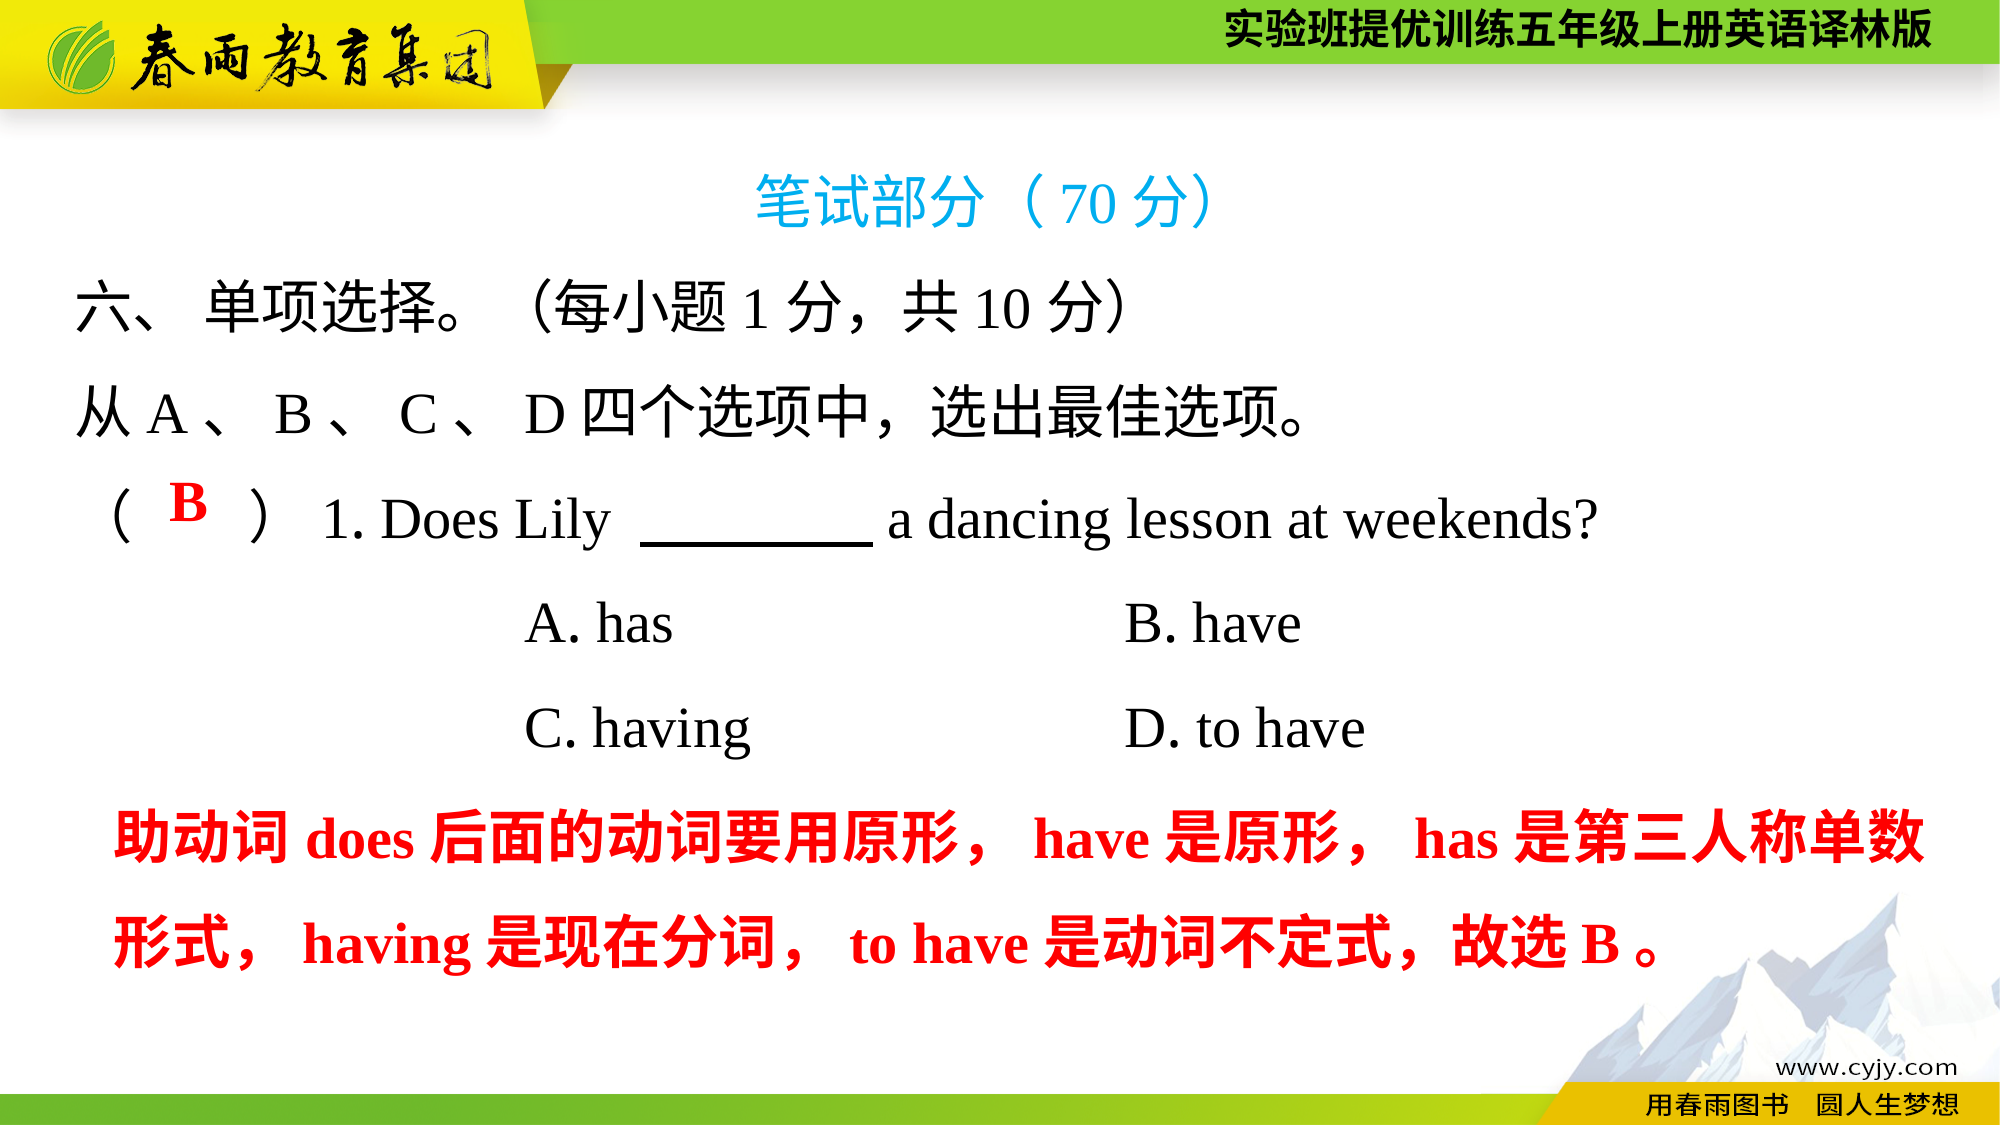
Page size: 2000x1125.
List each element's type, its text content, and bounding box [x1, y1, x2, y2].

picture [0, 0, 2000, 1125]
text_box 助动词does后面的动词要用原形，have是原形，has是第三人称单数形式，having是现在分词，to have是动词不定式，故选B。 [99, 757, 1941, 983]
text_box B [154, 456, 224, 541]
list 笔试部分（70分） 六、 单项选择。（每小题1分，共10分） 从A、B、C、D四个选项中，选出最佳选项。 （ ）1. Does Lily a dancing lesson at weekends? A. has B. have C. having D. to have [59, 122, 1944, 774]
